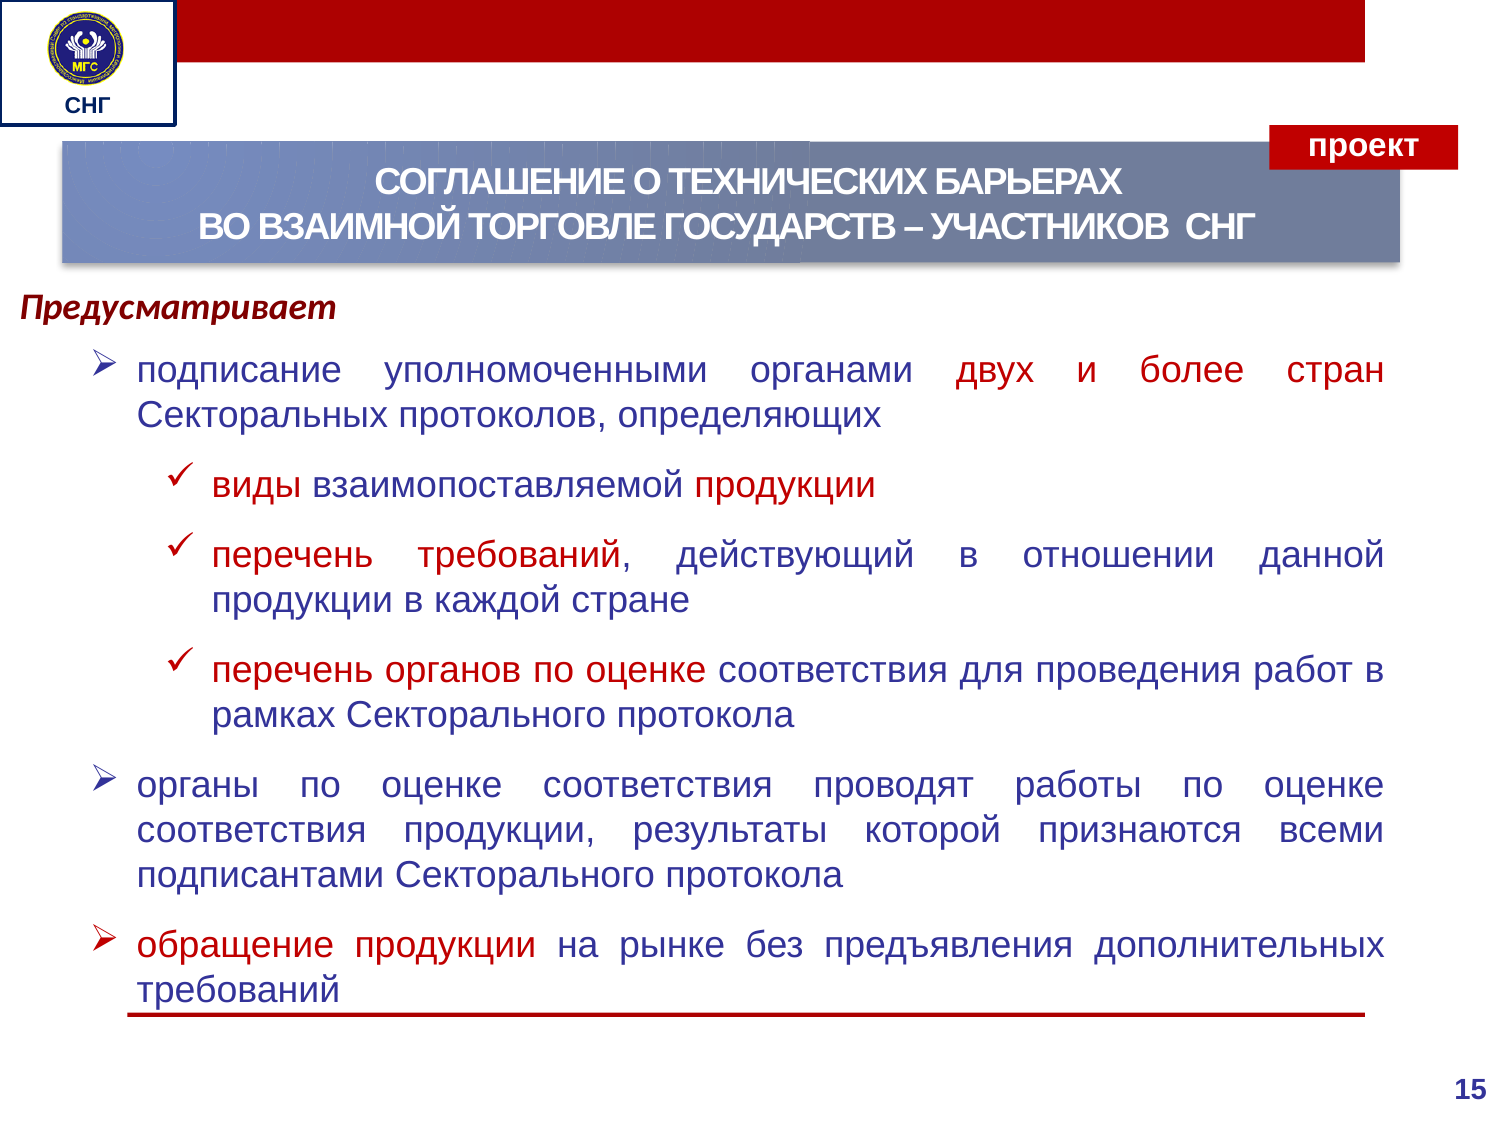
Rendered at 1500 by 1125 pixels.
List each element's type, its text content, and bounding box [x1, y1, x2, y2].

text_box 15 [1385, 1062, 1500, 1113]
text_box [0, 0, 176, 126]
text_box проект [1269, 125, 1459, 170]
text_box СОГЛАШЕНИЕ О ТЕХНИЧЕСКИХ БАРЬЕРАХ ВО ВЗАИМНОЙ ТОРГОВЛЕ ГОСУДАРСТВ – УЧАСТНИКОВ СНГ [62, 141, 1400, 263]
text_box Предусматривает [0, 274, 370, 335]
text_box подписание уполномоченными органами двух и более стран Секторальных протоколов, определяющих виды взаимопоставляемой продукции перечень требований, действующий в отношении данной продукции в каждой стране перечень органов по оценке соответствия для проведения работ в рамках Секторального протокола органы по оценке соответствия проводят работы по оценке соответствия продукции, результаты которой признаются всеми подписантами Секторального протокола обращение продукции на рынке без предъявления дополнительных требований [75, 337, 1400, 1018]
